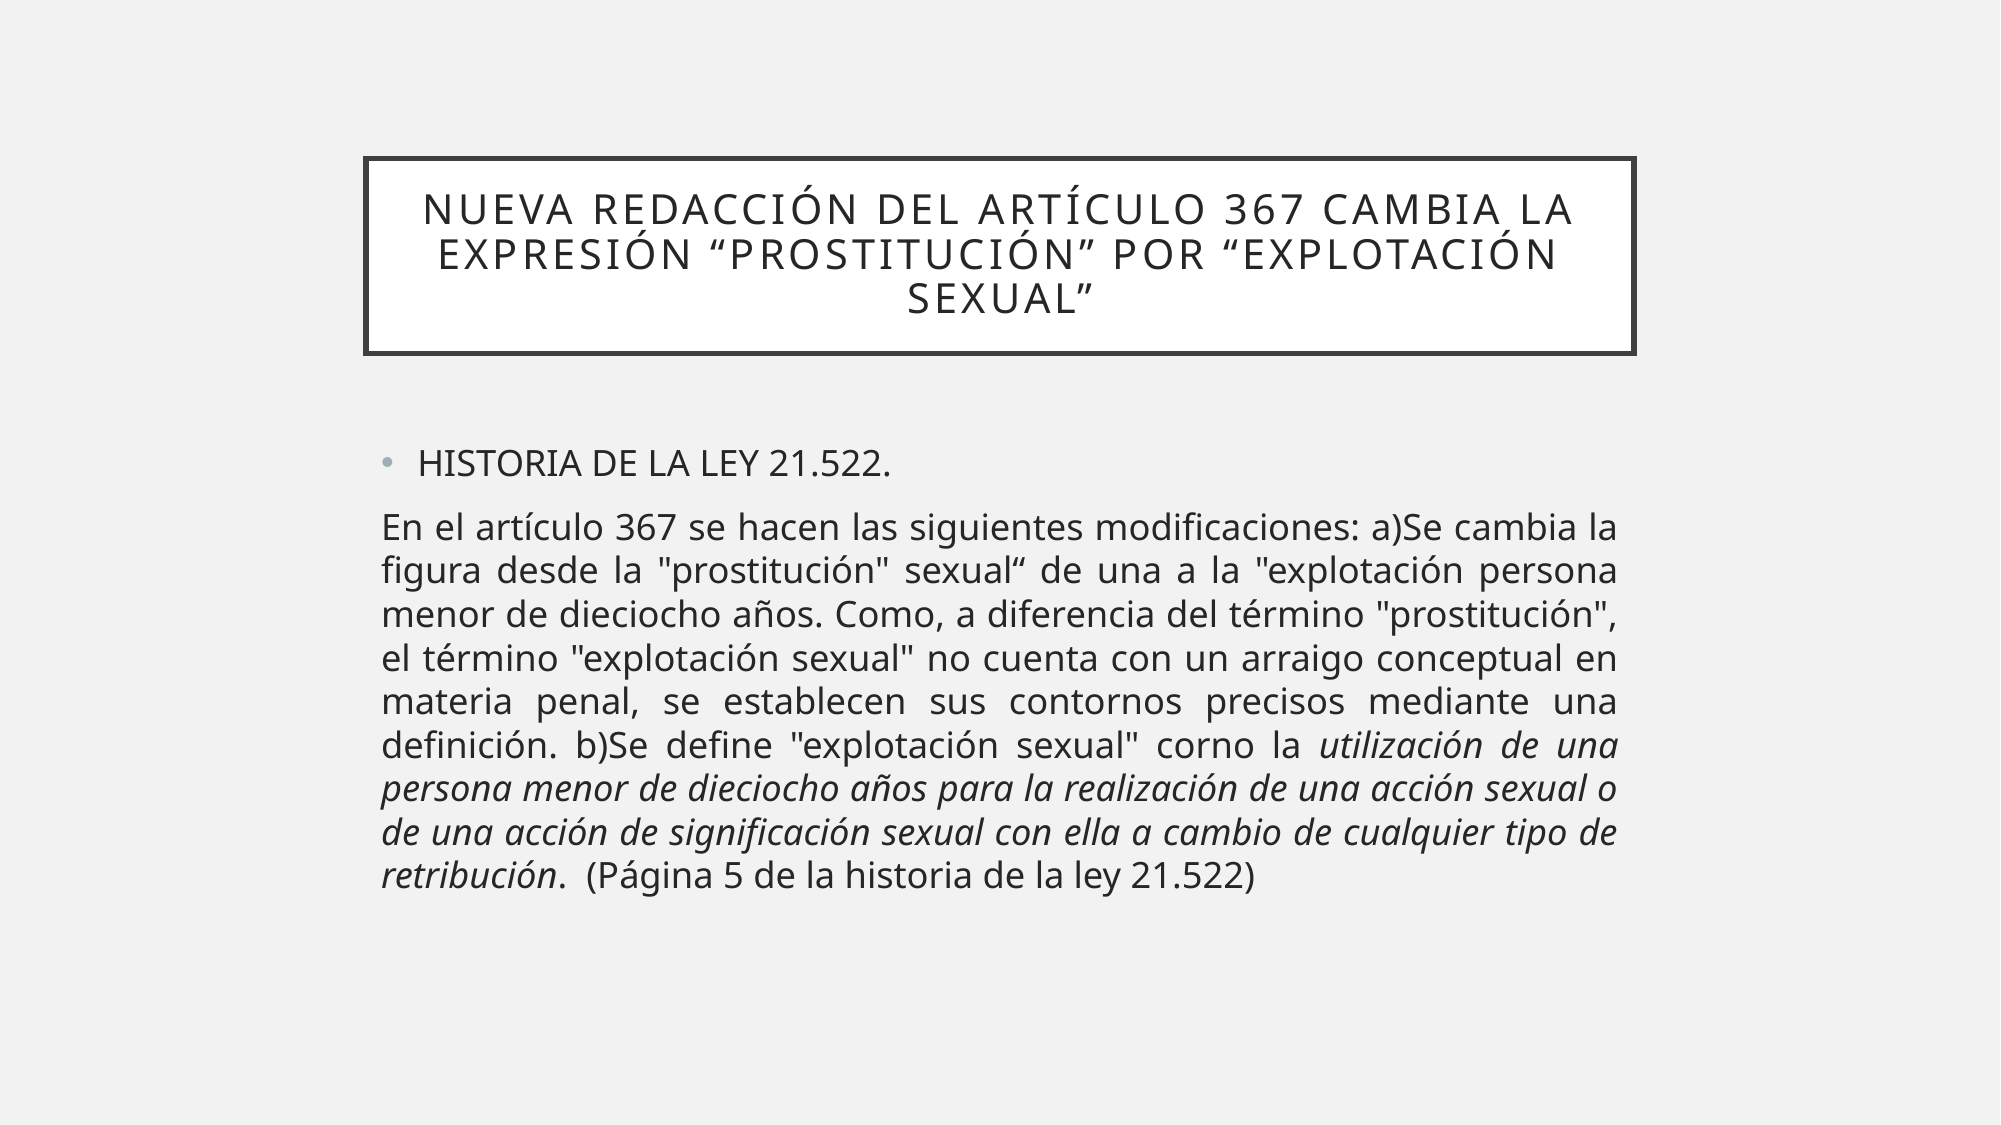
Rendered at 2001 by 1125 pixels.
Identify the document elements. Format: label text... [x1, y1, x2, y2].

title Nueva redacción del artículo 367 cambia la expresión “prostitución” por “explotación sexual” [363, 156, 1637, 356]
list HISTORIA DE LA LEY 21.522. En el artículo 367 se hacen las siguientes modificaciones: a)Se cambia la figura desde la "prostitución" sexual“ de una a la "explotación persona menor de dieciocho años. Como, a diferencia del término "prostitución", el término "explotación sexual" no cuenta con un arraigo conceptual en materia penal, se establecen sus contornos precisos mediante una definición. b)Se define "explotación sexual" corno la utilización de una persona menor de dieciocho años para la realización de una acción sexual o de una acción de significación sexual con ella a cambio de cualquier tipo de retribución. (Página 5 de la historia de la ley 21.522) [366, 432, 1634, 942]
